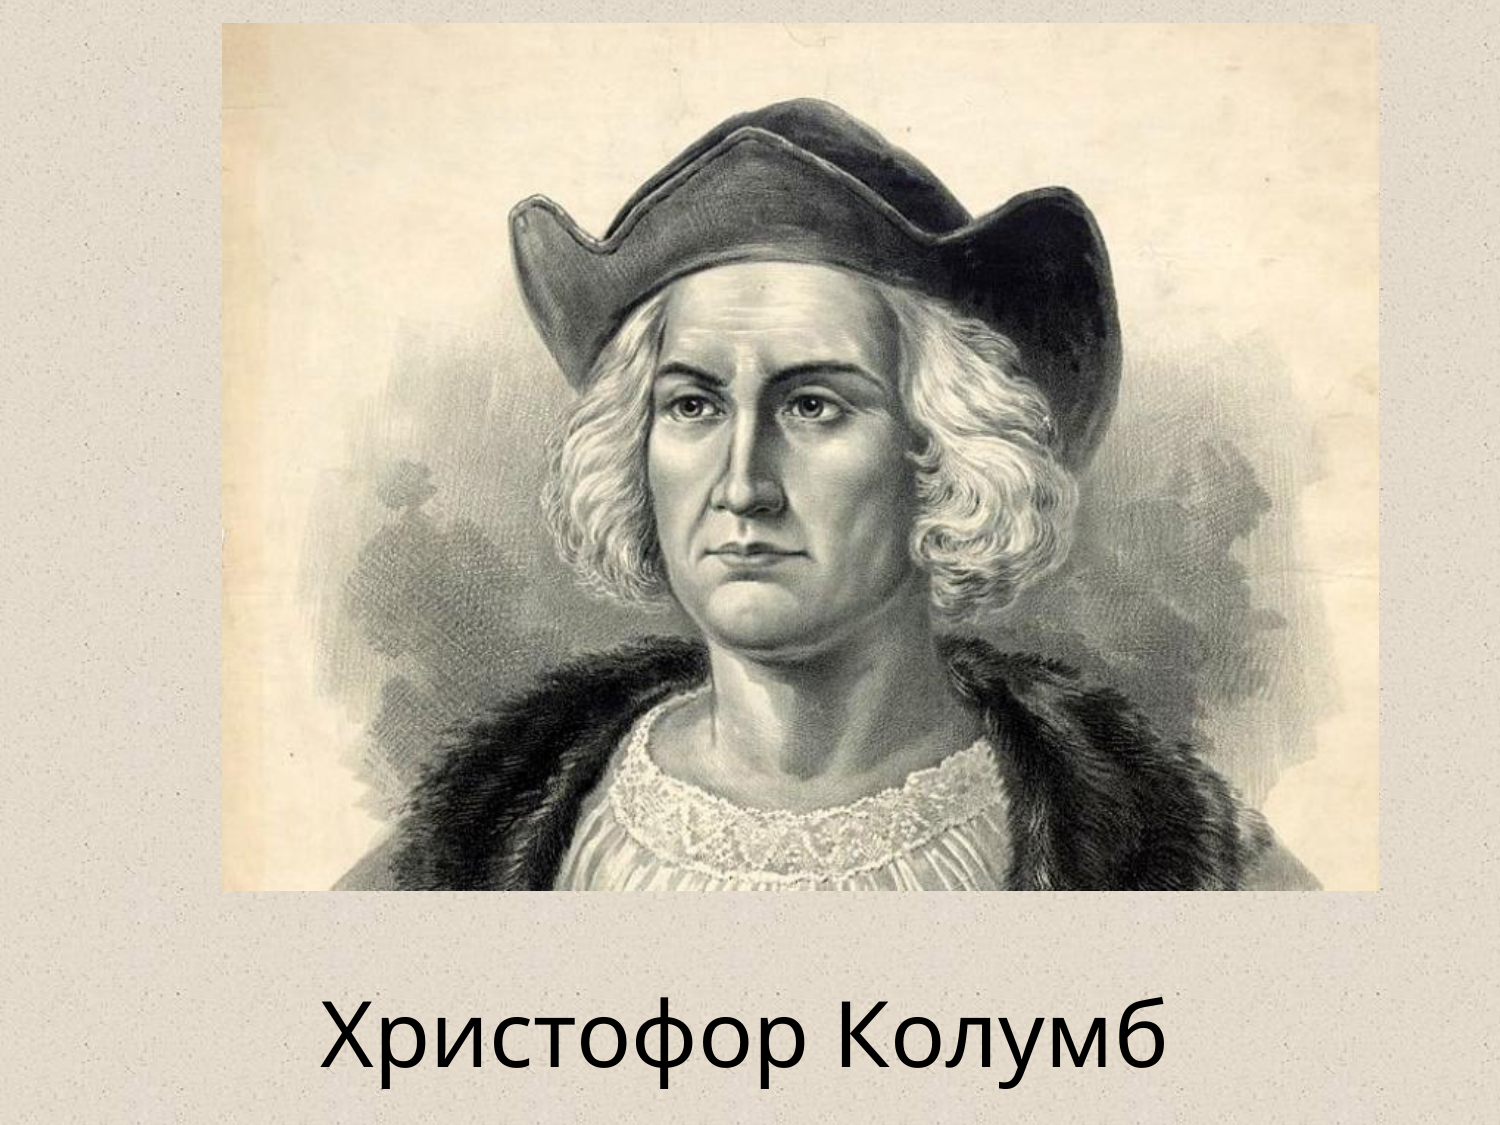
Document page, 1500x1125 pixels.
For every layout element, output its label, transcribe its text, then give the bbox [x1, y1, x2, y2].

picture [0, 0, 1500, 1125]
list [222, 23, 1380, 891]
title Христофор Колумб [82, 937, 1432, 1125]
